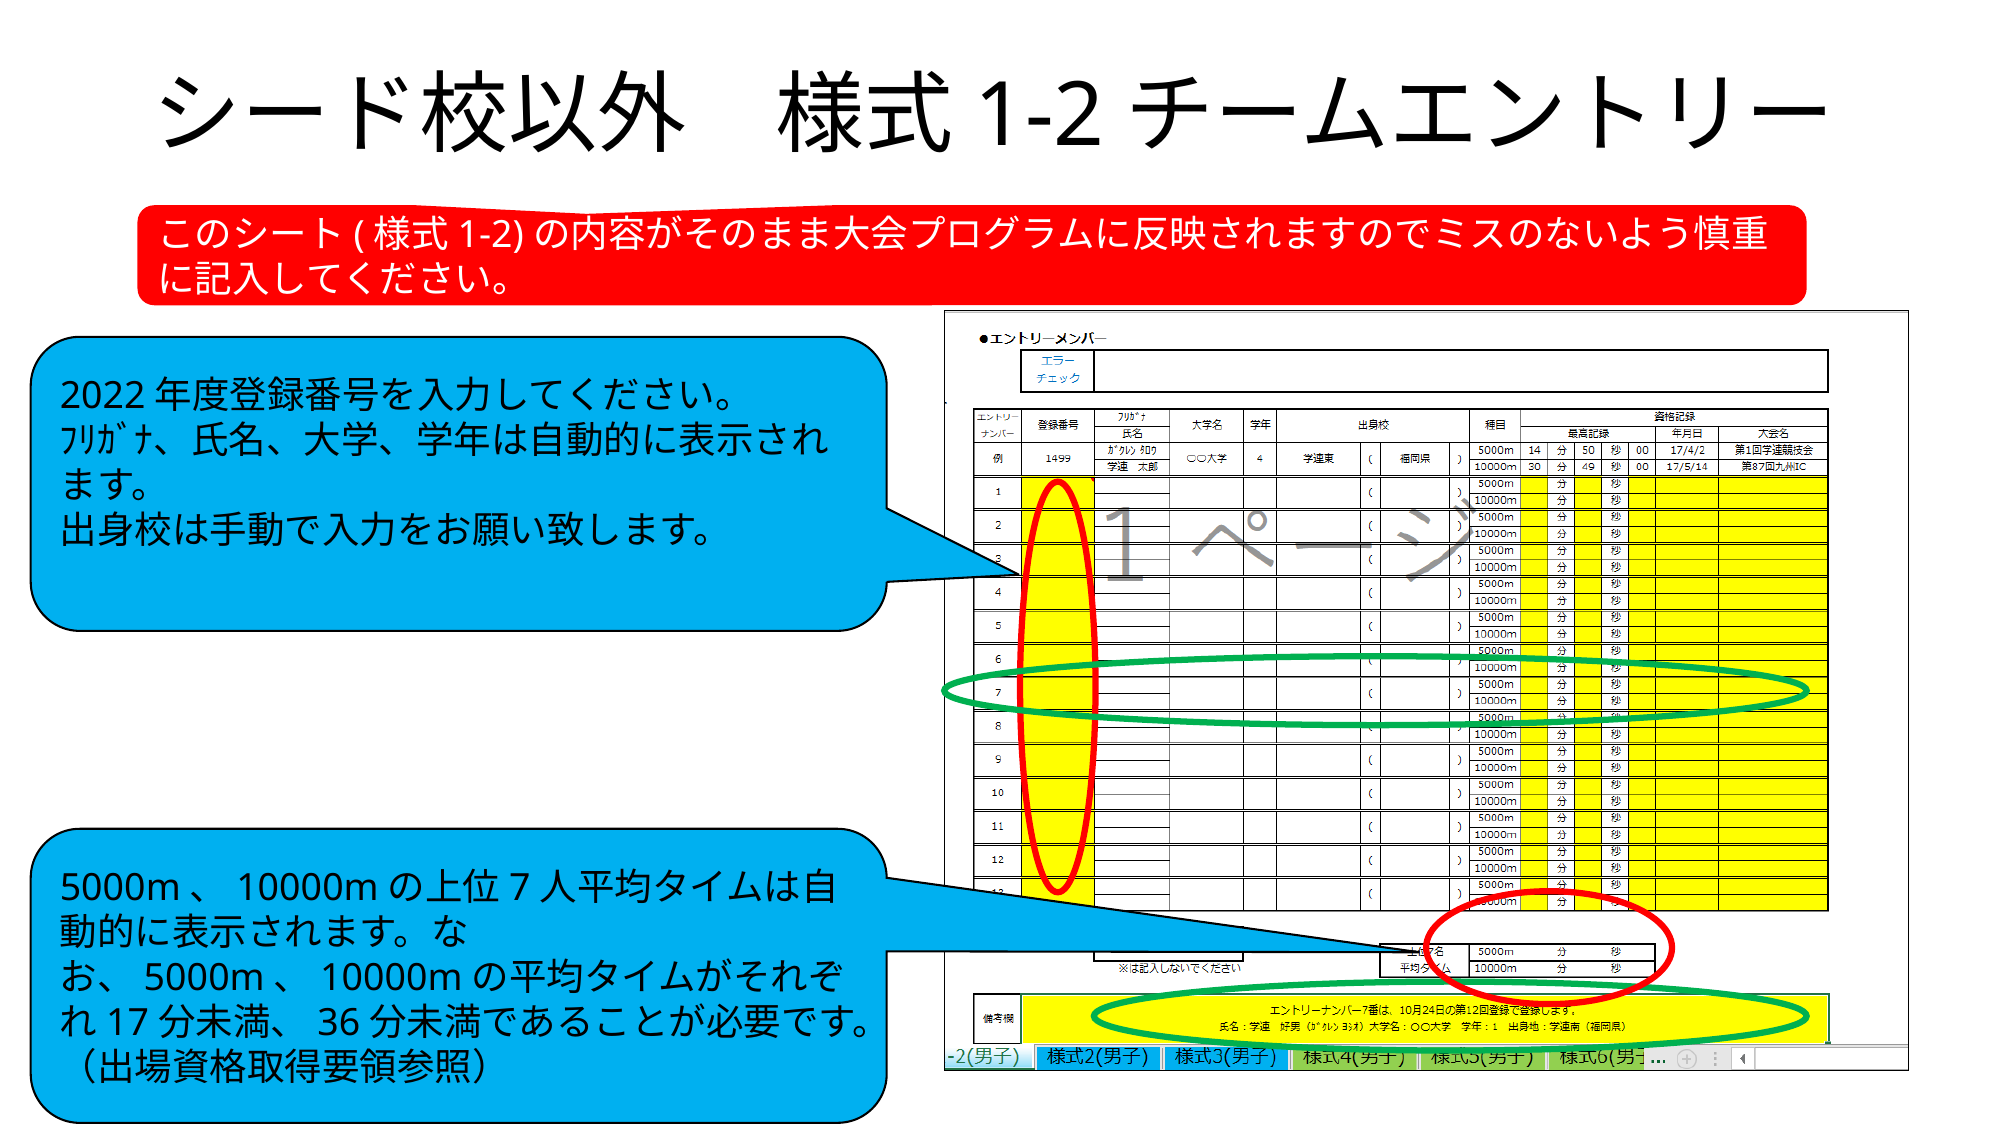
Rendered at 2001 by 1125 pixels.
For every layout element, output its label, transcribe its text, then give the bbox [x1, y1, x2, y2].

text_box 2022年度登録番号を入力してください。 ﾌﾘｶﾞﾅ、氏名、大学、学年は自動的に表示されます。 出身校は手動で入力をお願い致します。 [29, 335, 944, 632]
title シード校以外 様式1-2チームエントリー [137, 59, 1863, 174]
text_box このシート(様式1-2)の内容がそのまま大会プログラムに反映されますのでミスのないよう慎重に記入してください。 [136, 204, 1808, 307]
text_box 5000m、10000mの上位7人平均タイムは自動的に表示されます。なお、5000m、10000mの平均タイムがそれぞれ17分未満、36分未満であることが必要です。 （出場資格取得要領参照） [29, 827, 944, 1124]
picture [944, 310, 1908, 1071]
